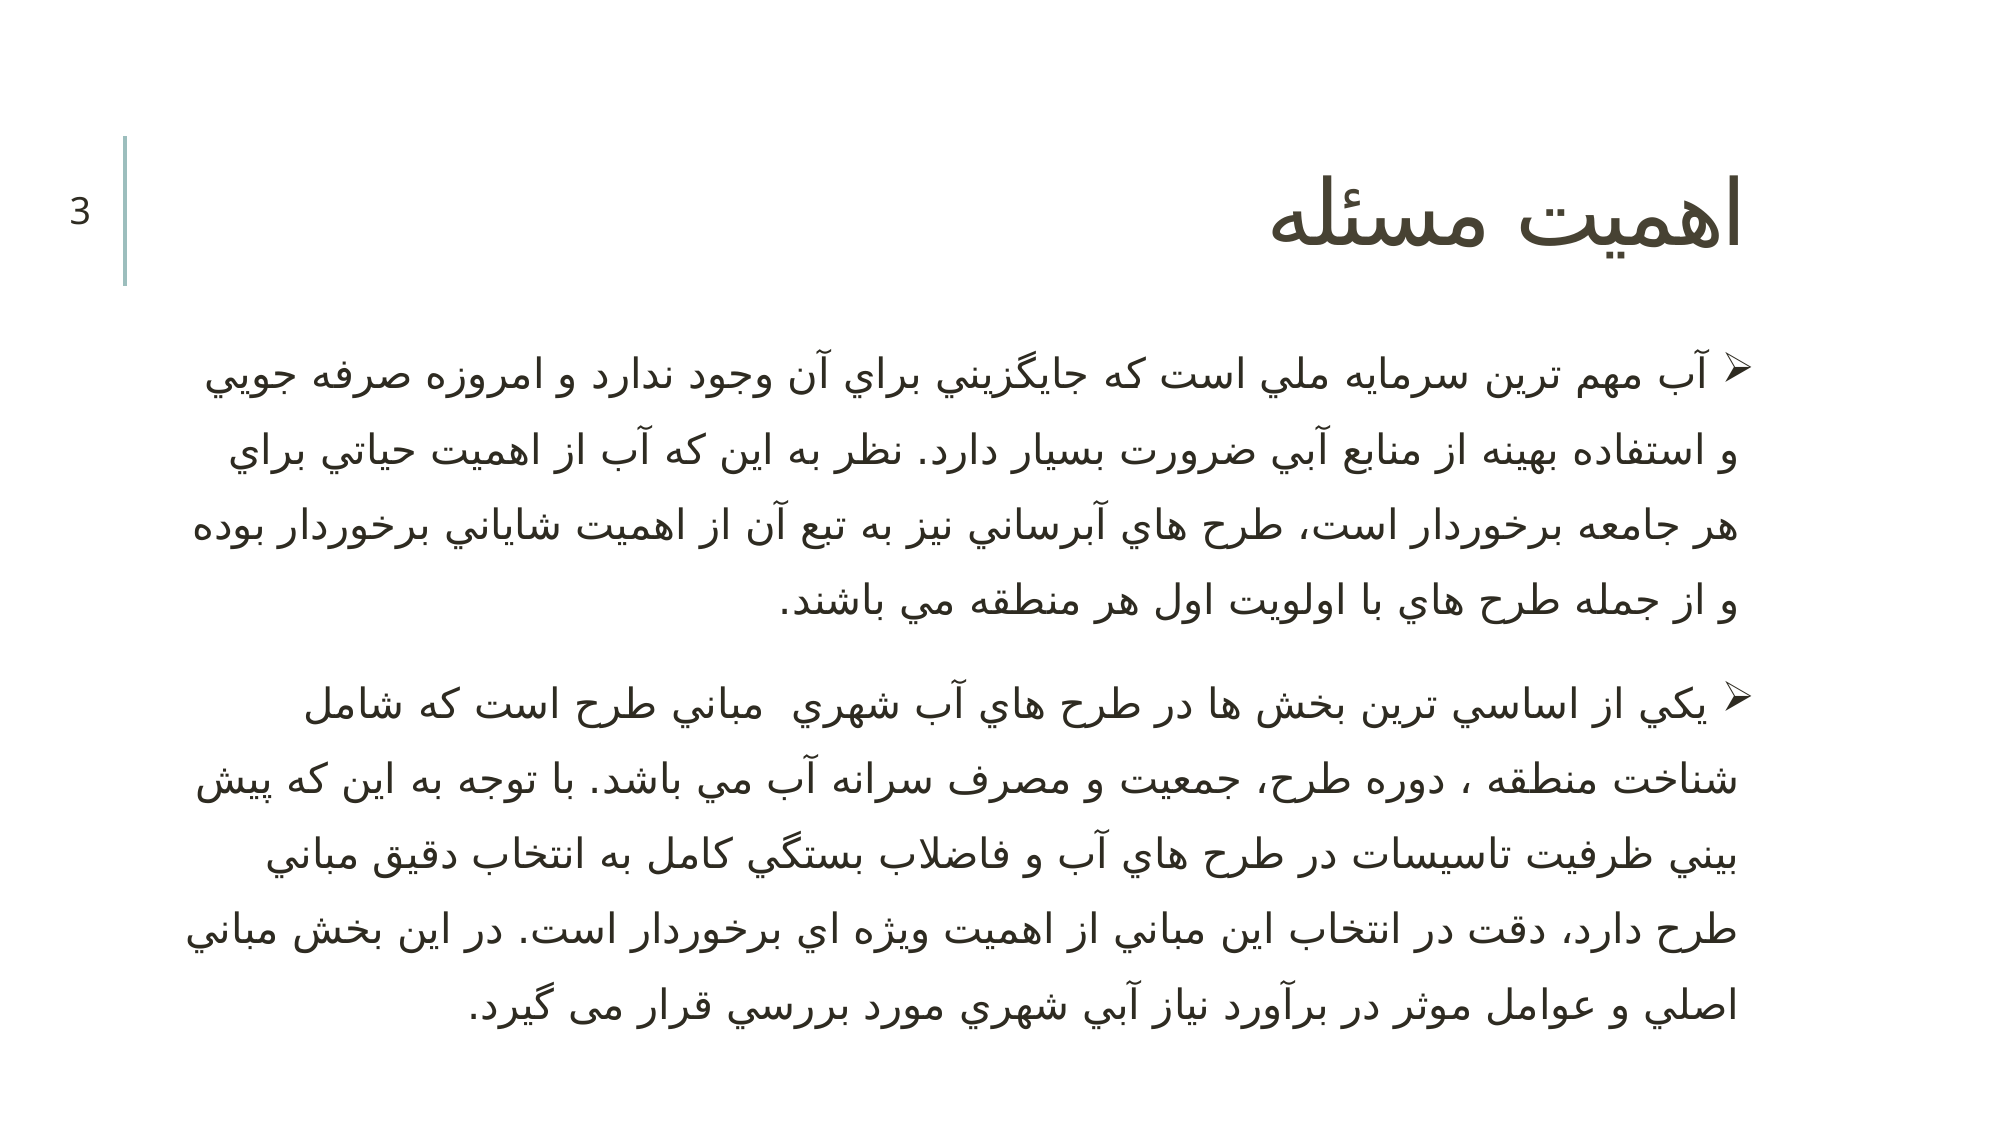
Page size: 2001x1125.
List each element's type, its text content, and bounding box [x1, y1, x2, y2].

text_box 3 [54, 180, 125, 240]
title اهمیت مسئله [168, 96, 1763, 314]
list آب مهم ترين سرمايه ملي است كه جايگزيني براي آن وجود ندارد و امروزه صرفه جويي و استفاده بهينه از منابع آبي ضرورت بسيار دارد. نظر به اين كه آب از اهميت حياتي براي هر جامعه برخوردار است، طرح هاي آبرساني نيز به تبع آن از اهميت شاياني برخوردار بوده و از جمله طرح هاي با اولويت اول هر منطقه مي باشند. يكي از اساسي ترين بخش ها در طرح هاي آب شهري مباني طرح است كه شامل شناخت منطقه ، دوره طرح، جمعيت و مصرف سرانه آب مي باشد. با توجه به اين كه پيش بيني ظرفيت تاسيسات در طرح هاي آب و فاضلاب بستگي كامل به انتخاب دقيق مباني طرح دارد، دقت در انتخاب اين مباني از اهميت ويژه اي برخوردار است. در اين بخش مباني اصلي و عوامل موثر در برآورد نياز آبي شهري مورد بررسي قرار می گیرد. [168, 314, 1763, 1035]
